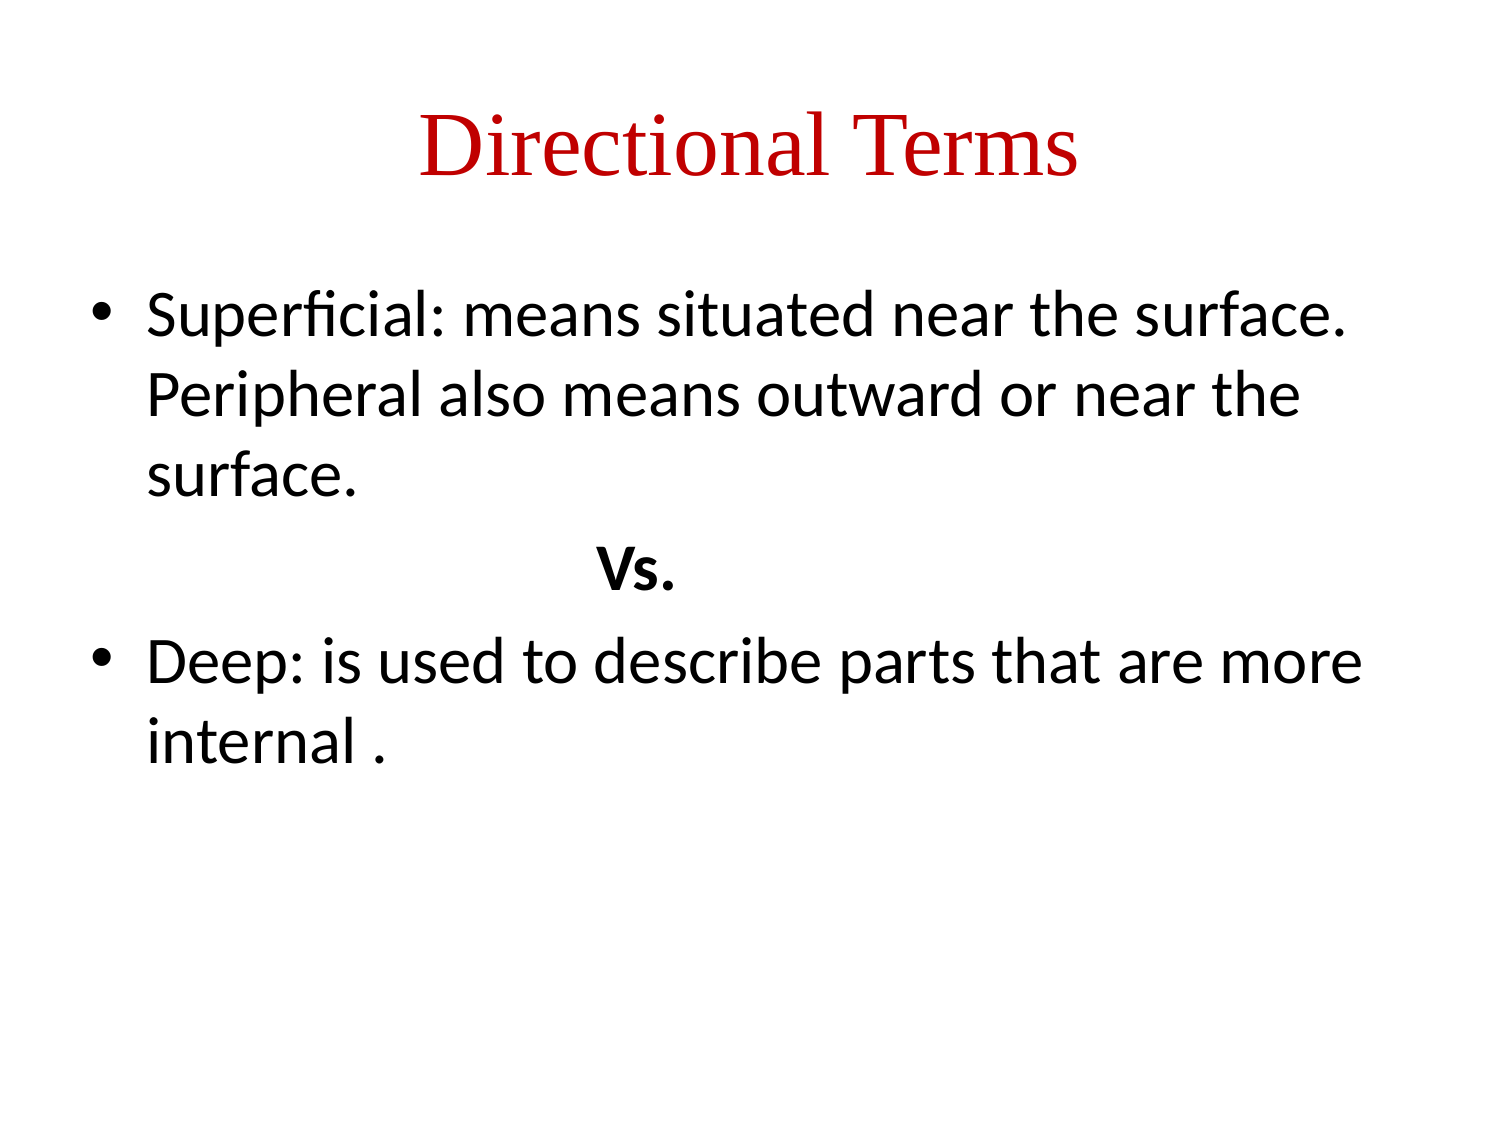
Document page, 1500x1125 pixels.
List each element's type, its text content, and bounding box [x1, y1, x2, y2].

list Superficial: means situated near the surface. Peripheral also means outward or near the surface. Vs. Deep: is used to describe parts that are more internal . [75, 262, 1425, 1005]
title Directional Terms [75, 45, 1425, 233]
